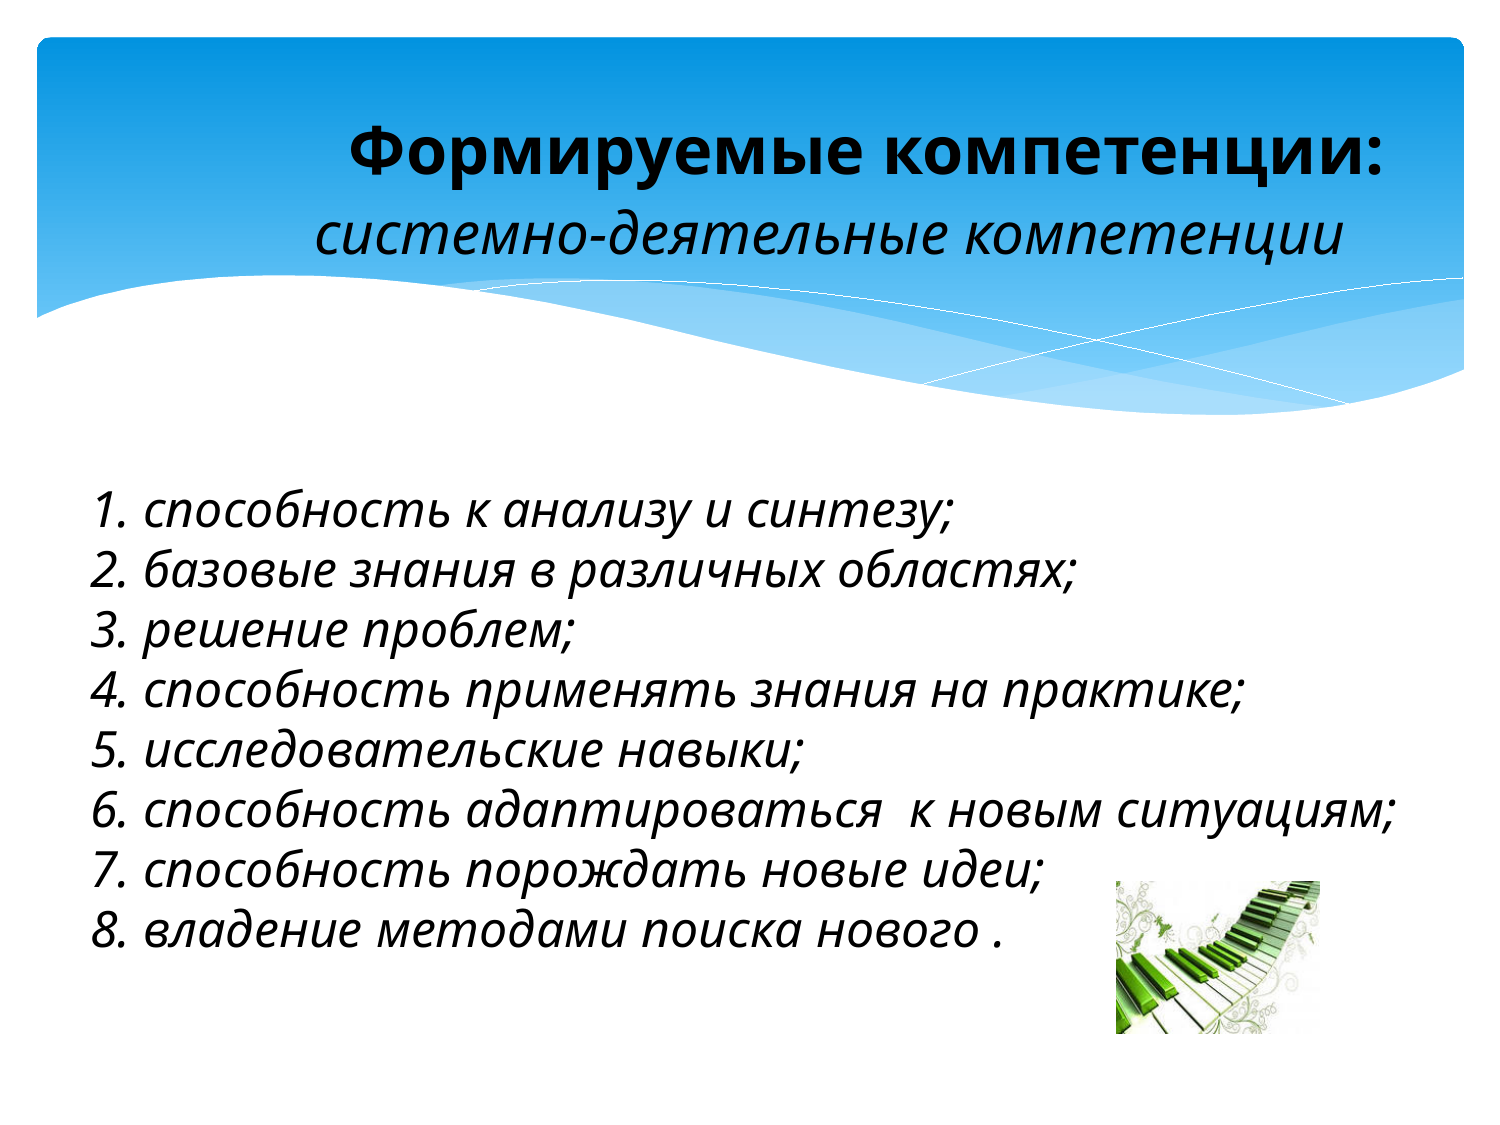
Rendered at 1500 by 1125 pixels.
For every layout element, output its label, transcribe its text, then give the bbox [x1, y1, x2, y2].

picture [1115, 881, 1320, 1035]
title Формируемые компетенции: системно-деятельные компетенции 1. способность к анализу и синтезу; 2. базовые знания в различных областях; 3. решение проблем; 4. способность применять знания на практике; 5. исследовательские навыки; 6. способность адаптироваться к новым ситуациям; 7. способность порождать новые идеи; 8. владение методами поиска нового . [75, 55, 1425, 1071]
